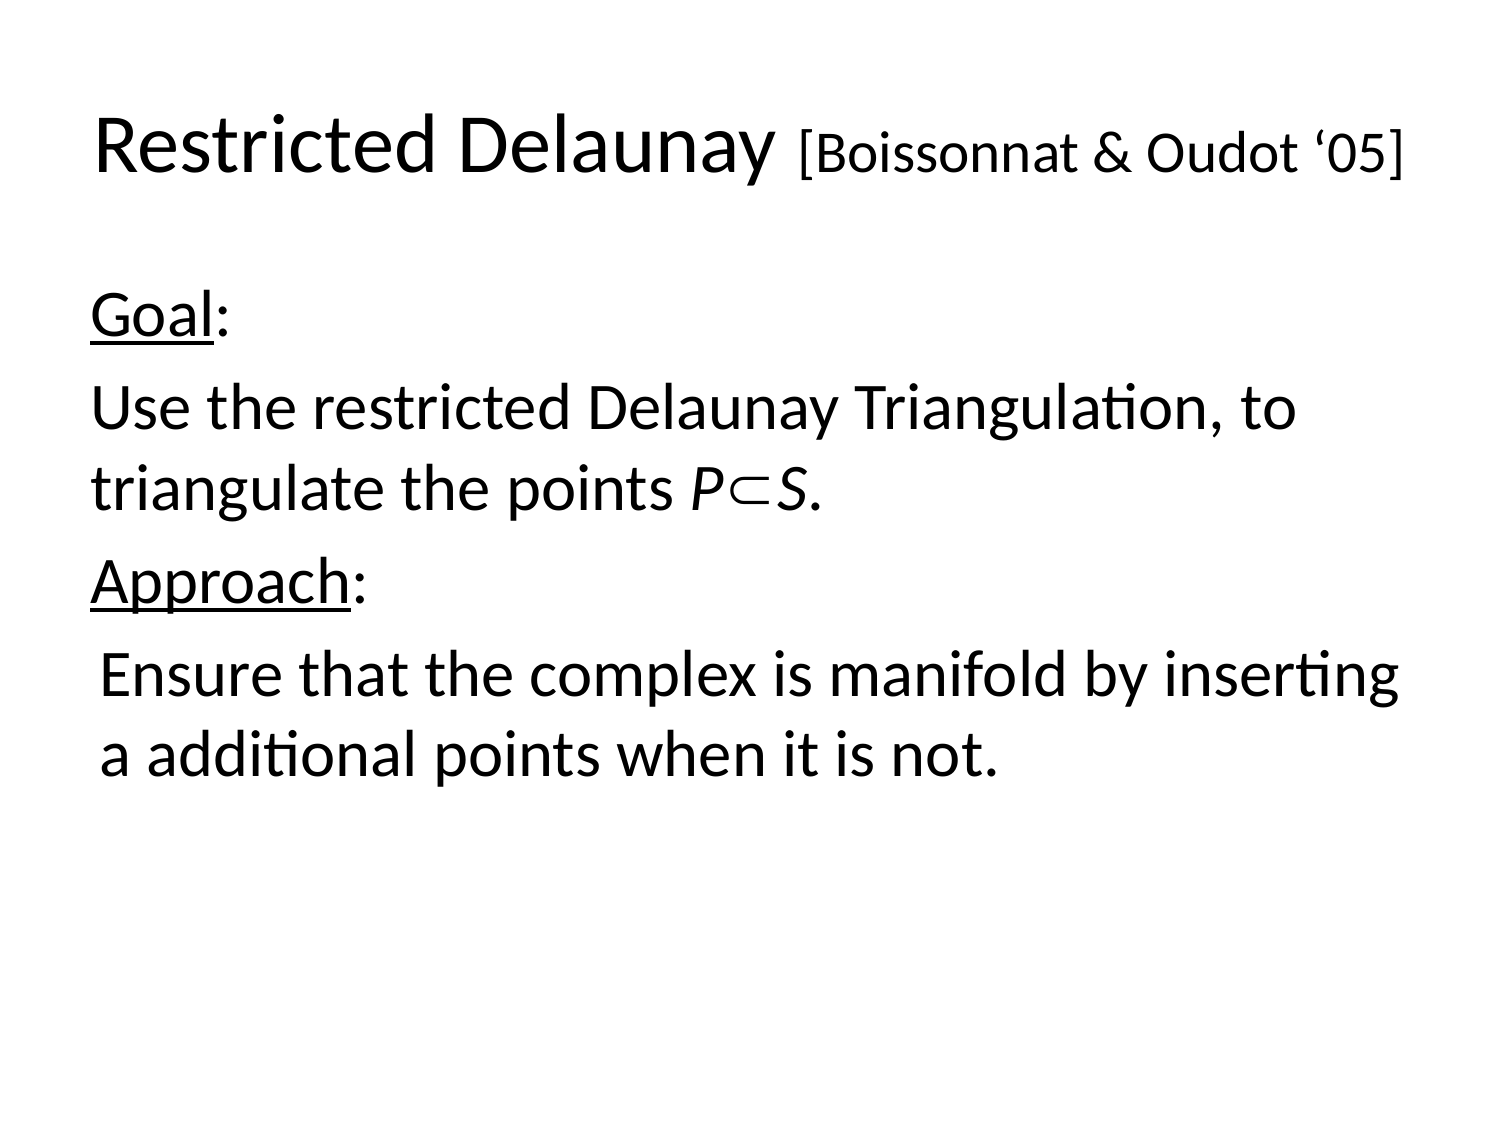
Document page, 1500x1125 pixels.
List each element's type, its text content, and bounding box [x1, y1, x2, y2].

title Restricted Delaunay [Boissonnat & Oudot ‘05] [75, 45, 1425, 233]
list Goal: Use the restricted Delaunay Triangulation, to triangulate the points PS. Approach: Ensure that the complex is manifold by inserting a additional points when it is not. [75, 262, 1425, 1005]
